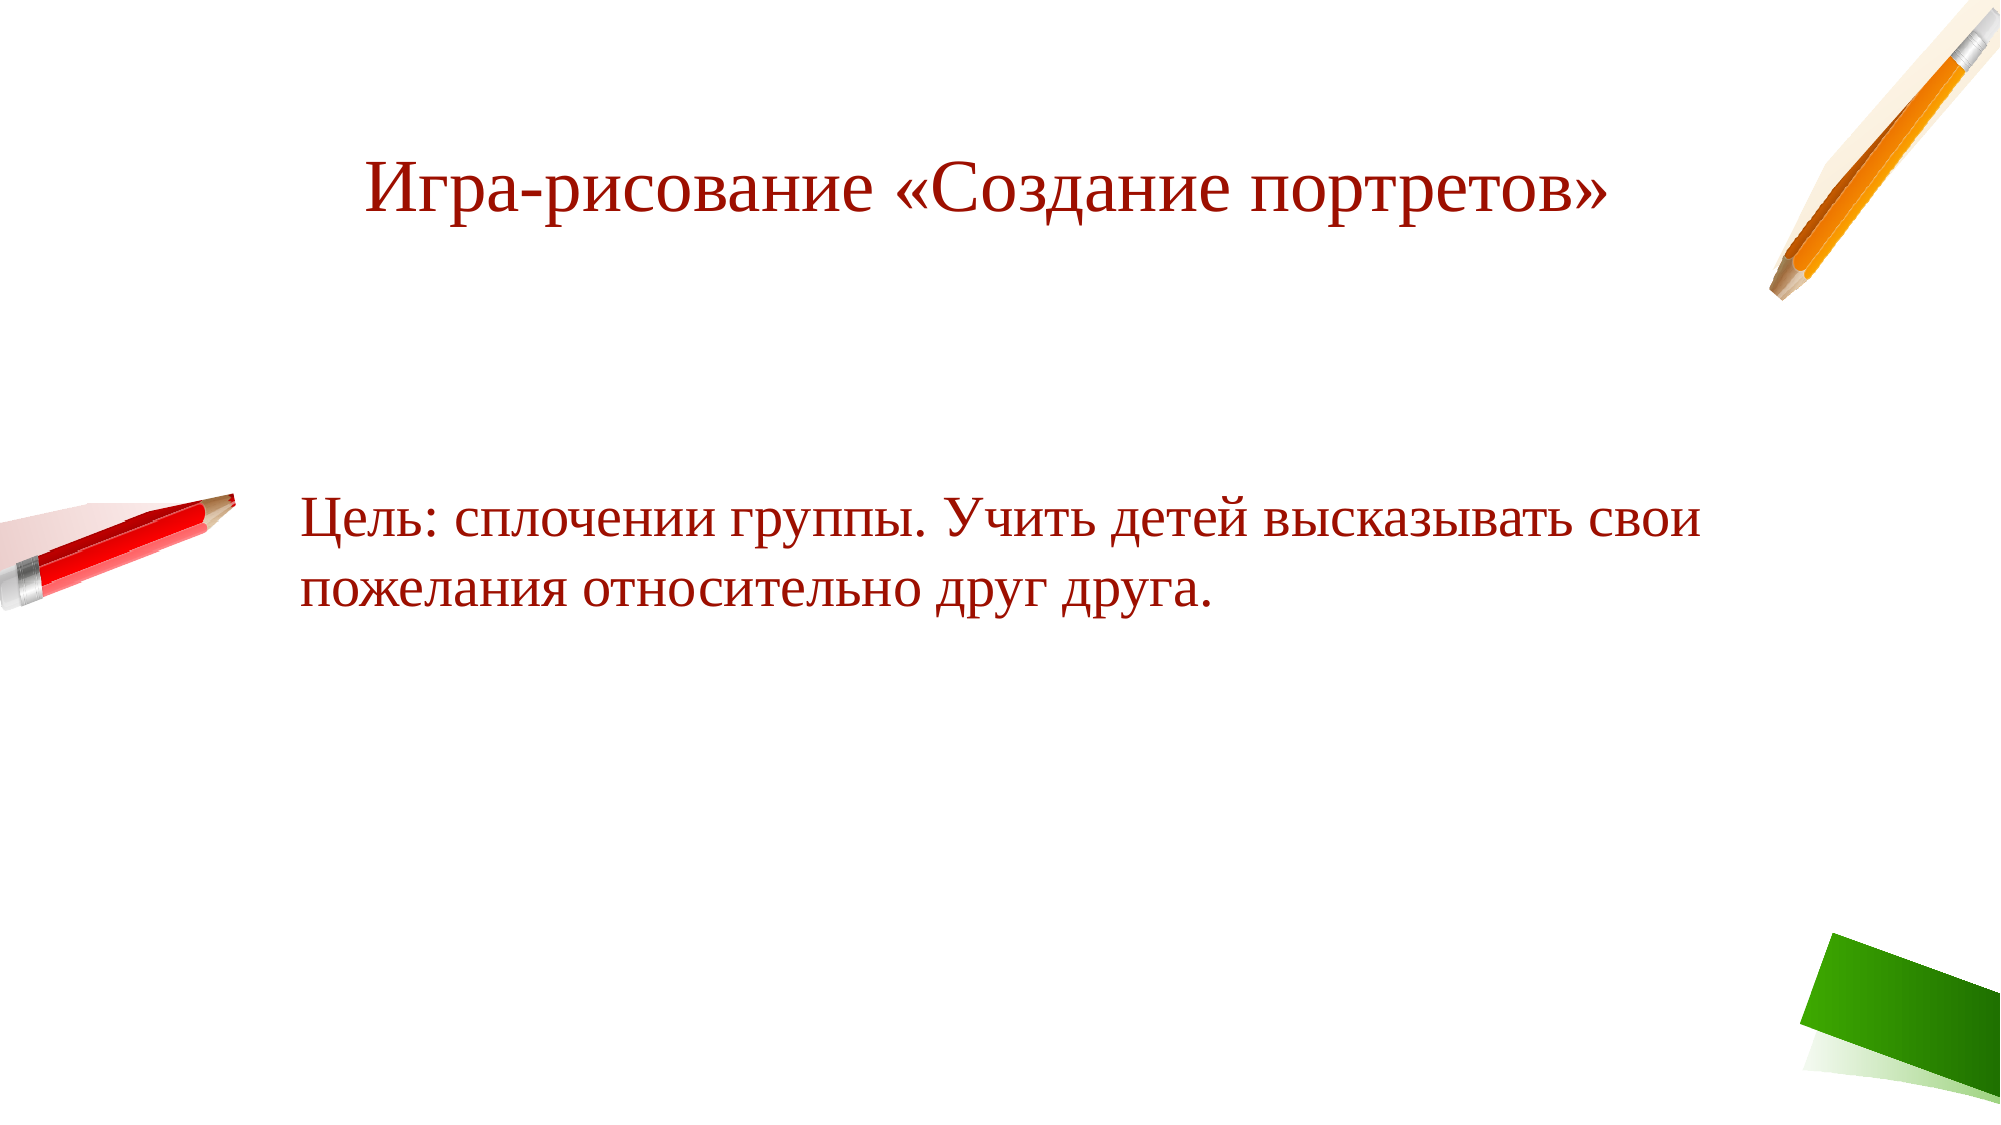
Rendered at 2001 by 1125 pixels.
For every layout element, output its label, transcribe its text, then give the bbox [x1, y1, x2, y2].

text_box Цель: сплочении группы. Учить детей высказывать свои пожелания относительно друг друга. [285, 470, 1761, 626]
text_box Игра-рисование «Создание портретов» [349, 129, 1698, 235]
picture [1755, 0, 2000, 322]
picture [0, 493, 248, 613]
